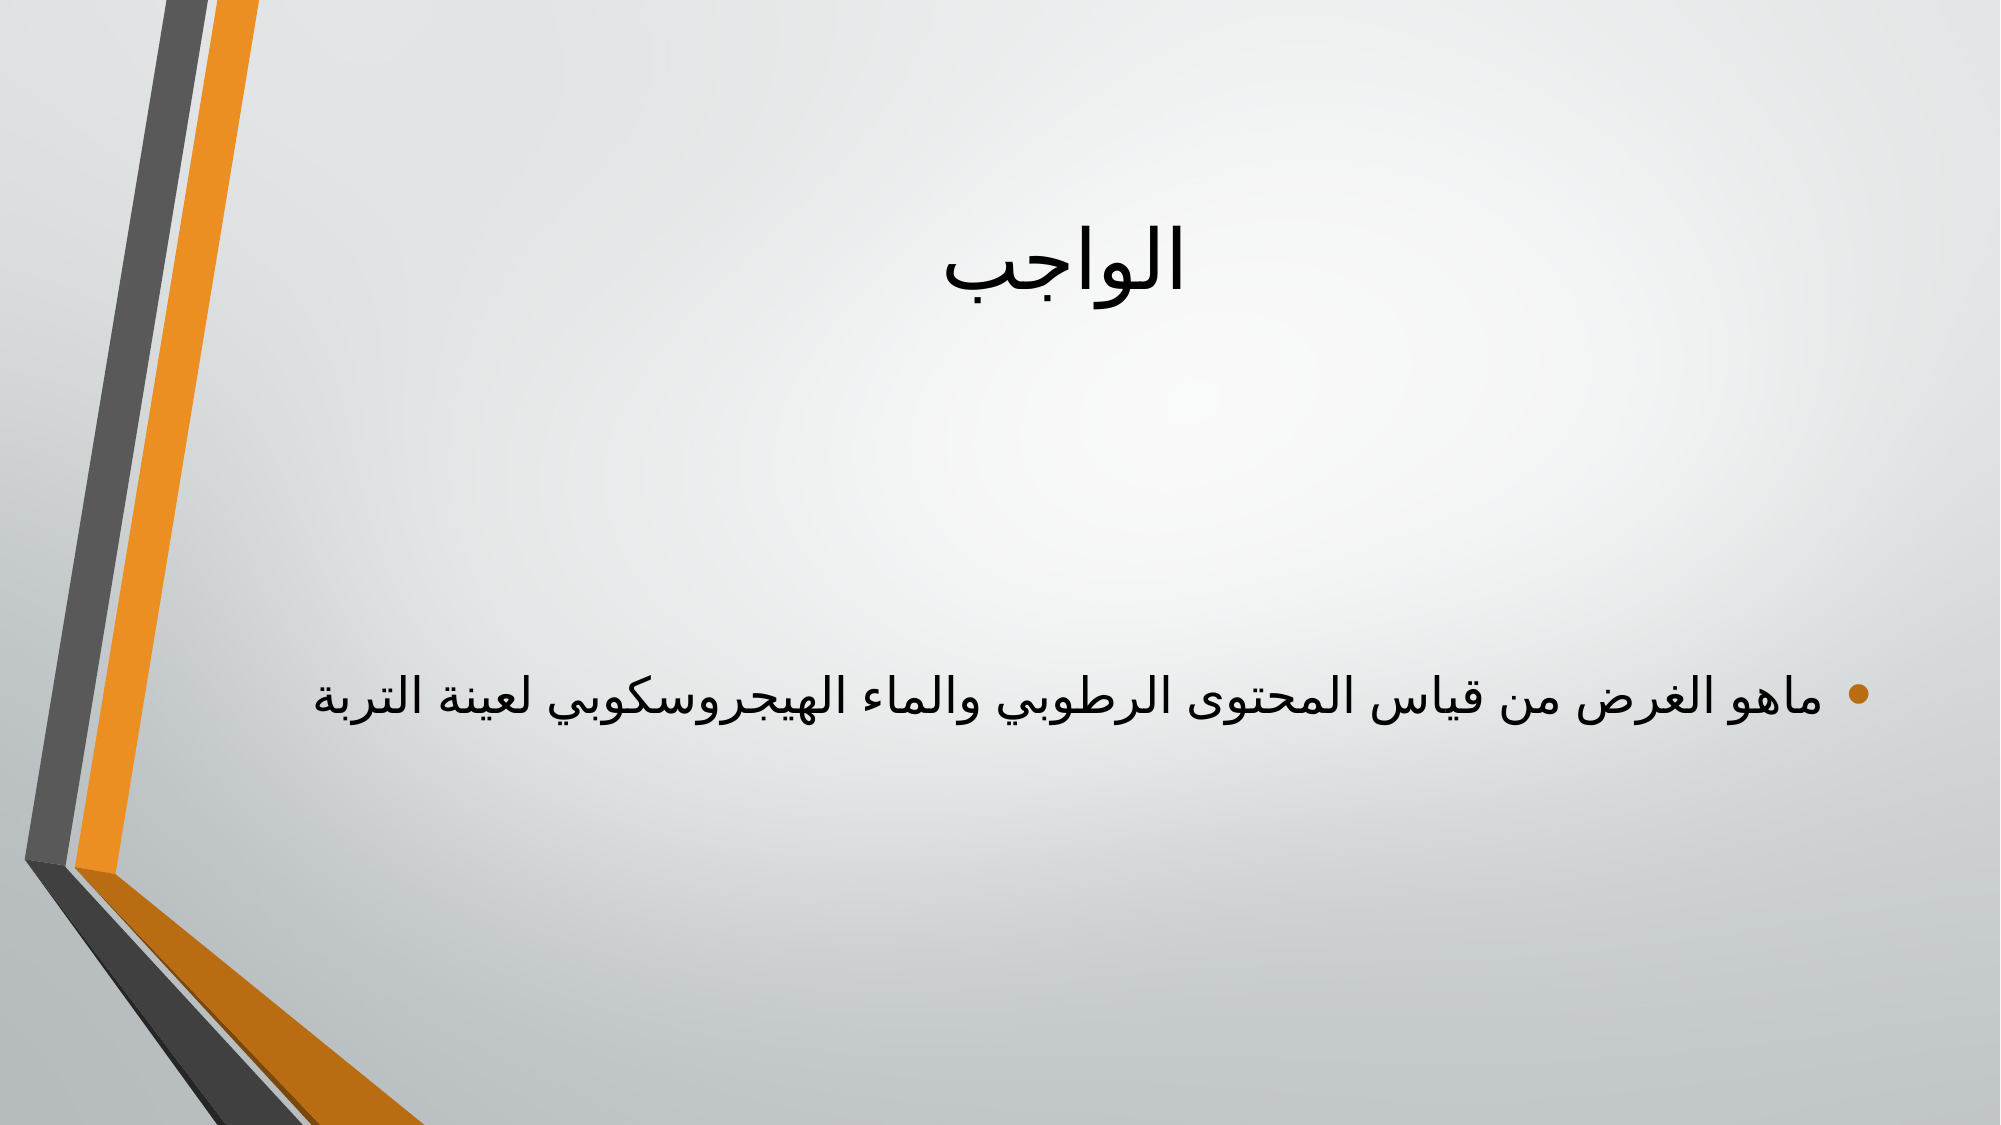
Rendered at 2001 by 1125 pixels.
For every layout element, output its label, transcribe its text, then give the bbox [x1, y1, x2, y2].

title الواجب [243, 112, 1887, 400]
list ماهو الغرض من قياس المحتوى الرطوبي والماء الهيجروسكوبي لعينة التربة [243, 437, 1887, 950]
